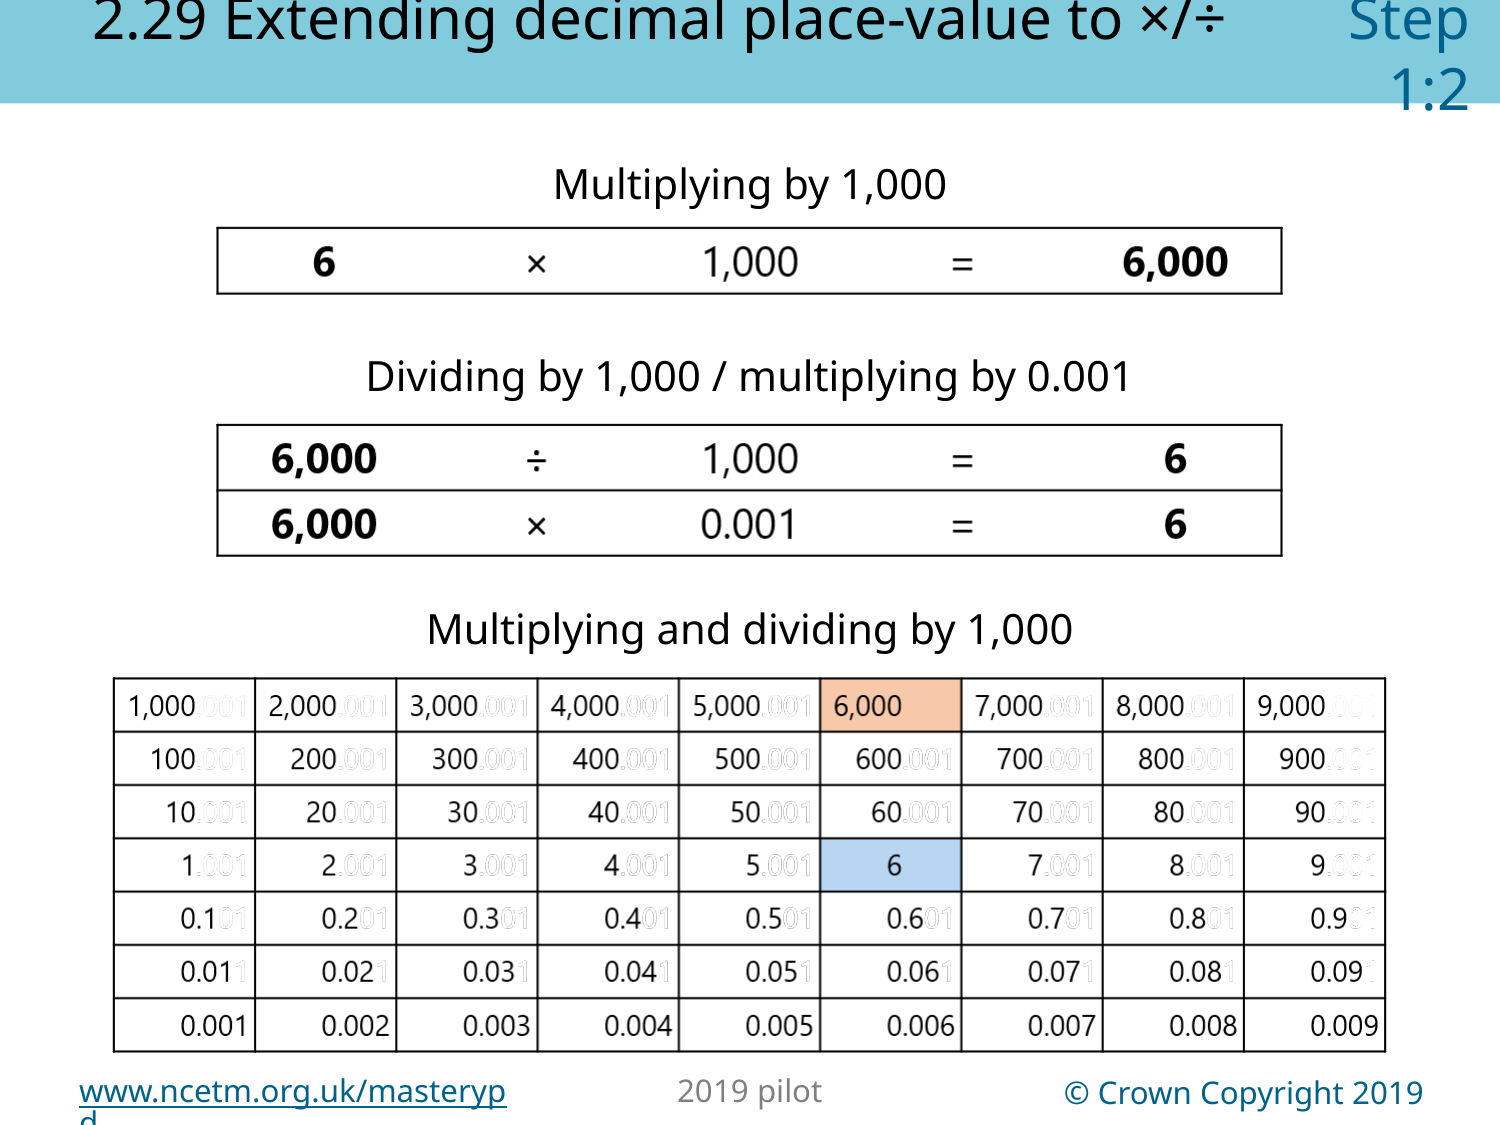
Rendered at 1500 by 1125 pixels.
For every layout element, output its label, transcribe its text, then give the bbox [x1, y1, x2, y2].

picture [112, 677, 1388, 1062]
picture [216, 222, 1285, 313]
text_box Multiplying by 1,000 [537, 150, 963, 216]
picture [216, 419, 1285, 575]
text_box Dividing by 1,000 / multiplying by 0.001 [350, 342, 1150, 408]
list 2.29 Extending decimal place-value to ×/÷ Step 1:2 [0, 0, 1500, 104]
text_box Multiplying and dividing by 1,000 [411, 595, 1089, 661]
